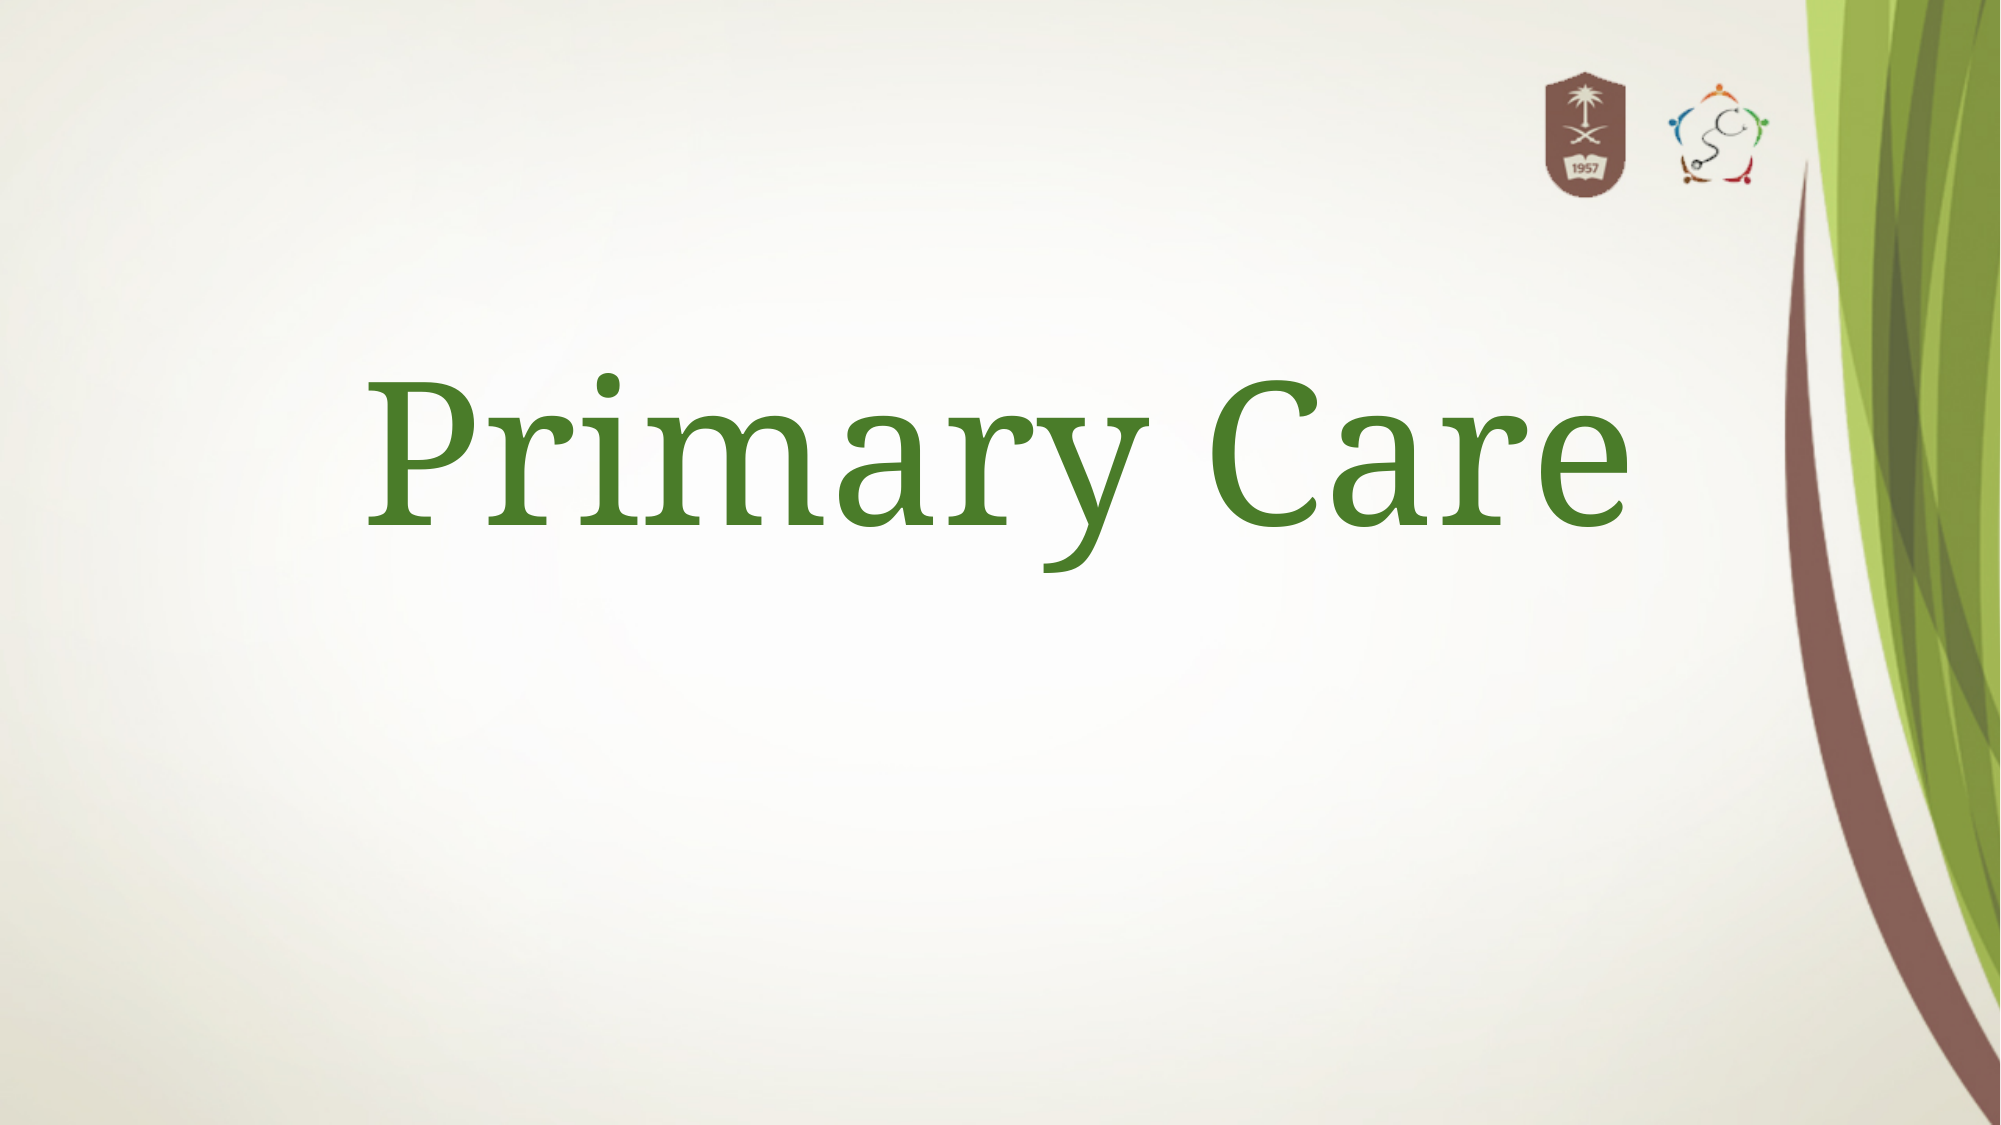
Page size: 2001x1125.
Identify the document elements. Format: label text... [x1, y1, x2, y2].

title Primary Care [249, 184, 1750, 576]
picture [0, 0, 2001, 1125]
